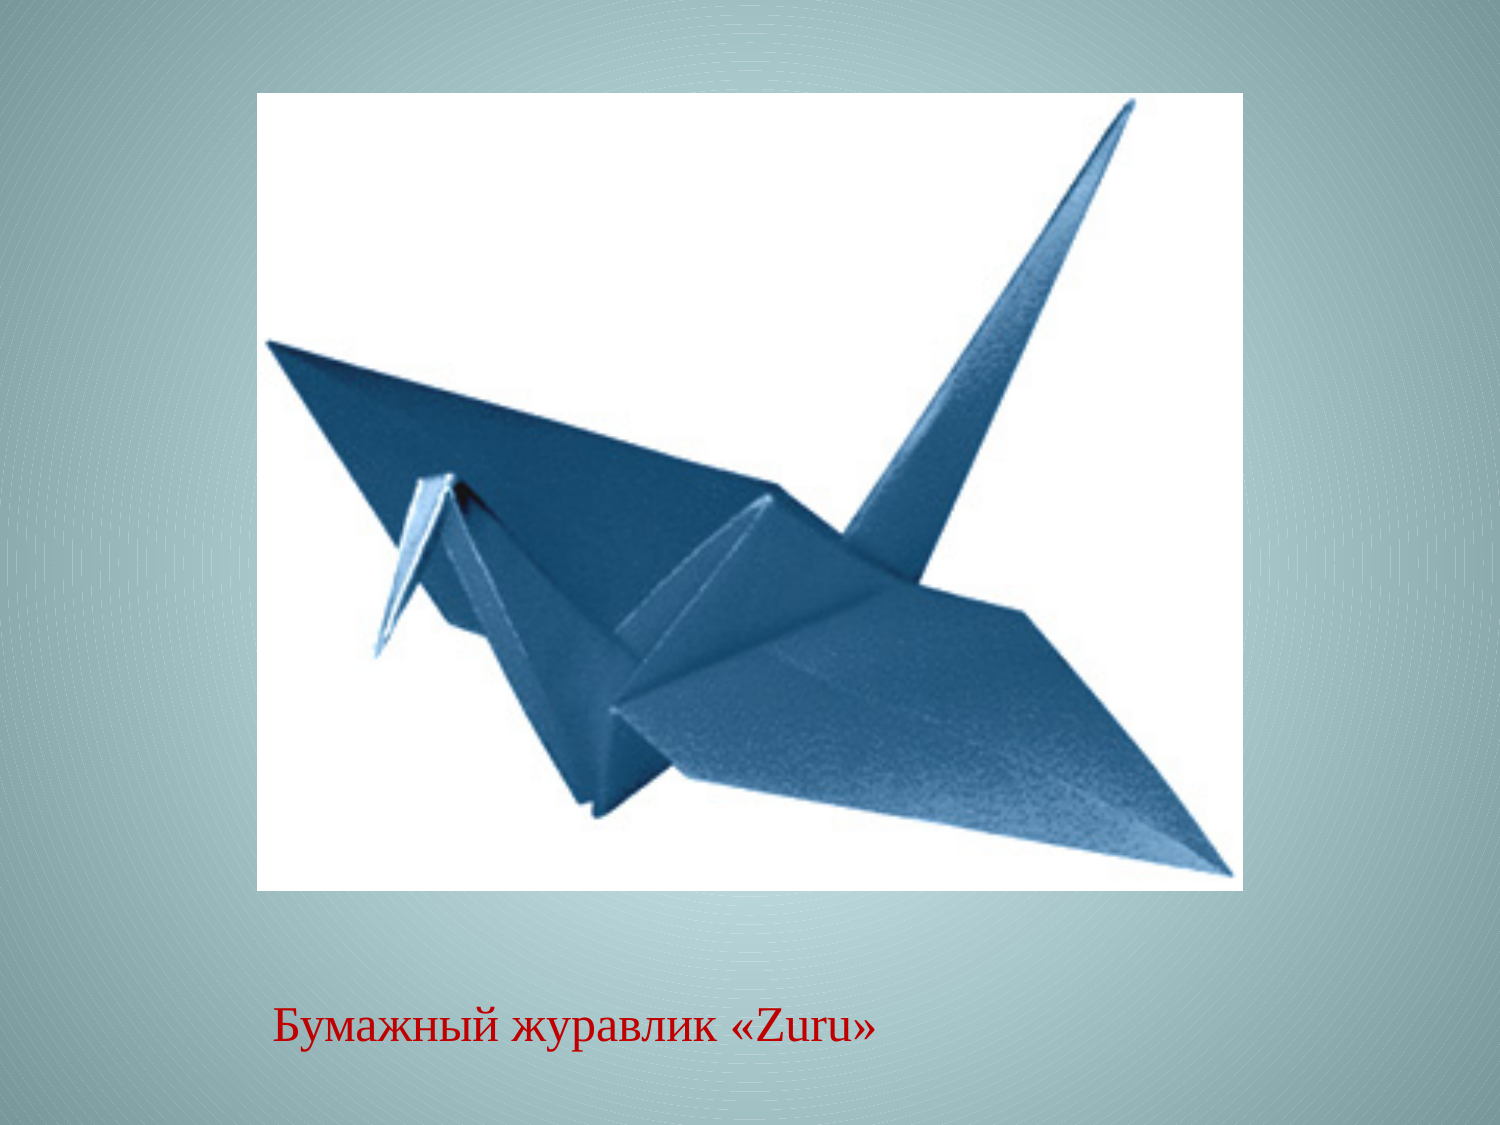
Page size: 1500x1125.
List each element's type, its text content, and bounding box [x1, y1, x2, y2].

picture [257, 93, 1243, 891]
text_box Бумажный журавлик «Zuru» [257, 984, 985, 1060]
